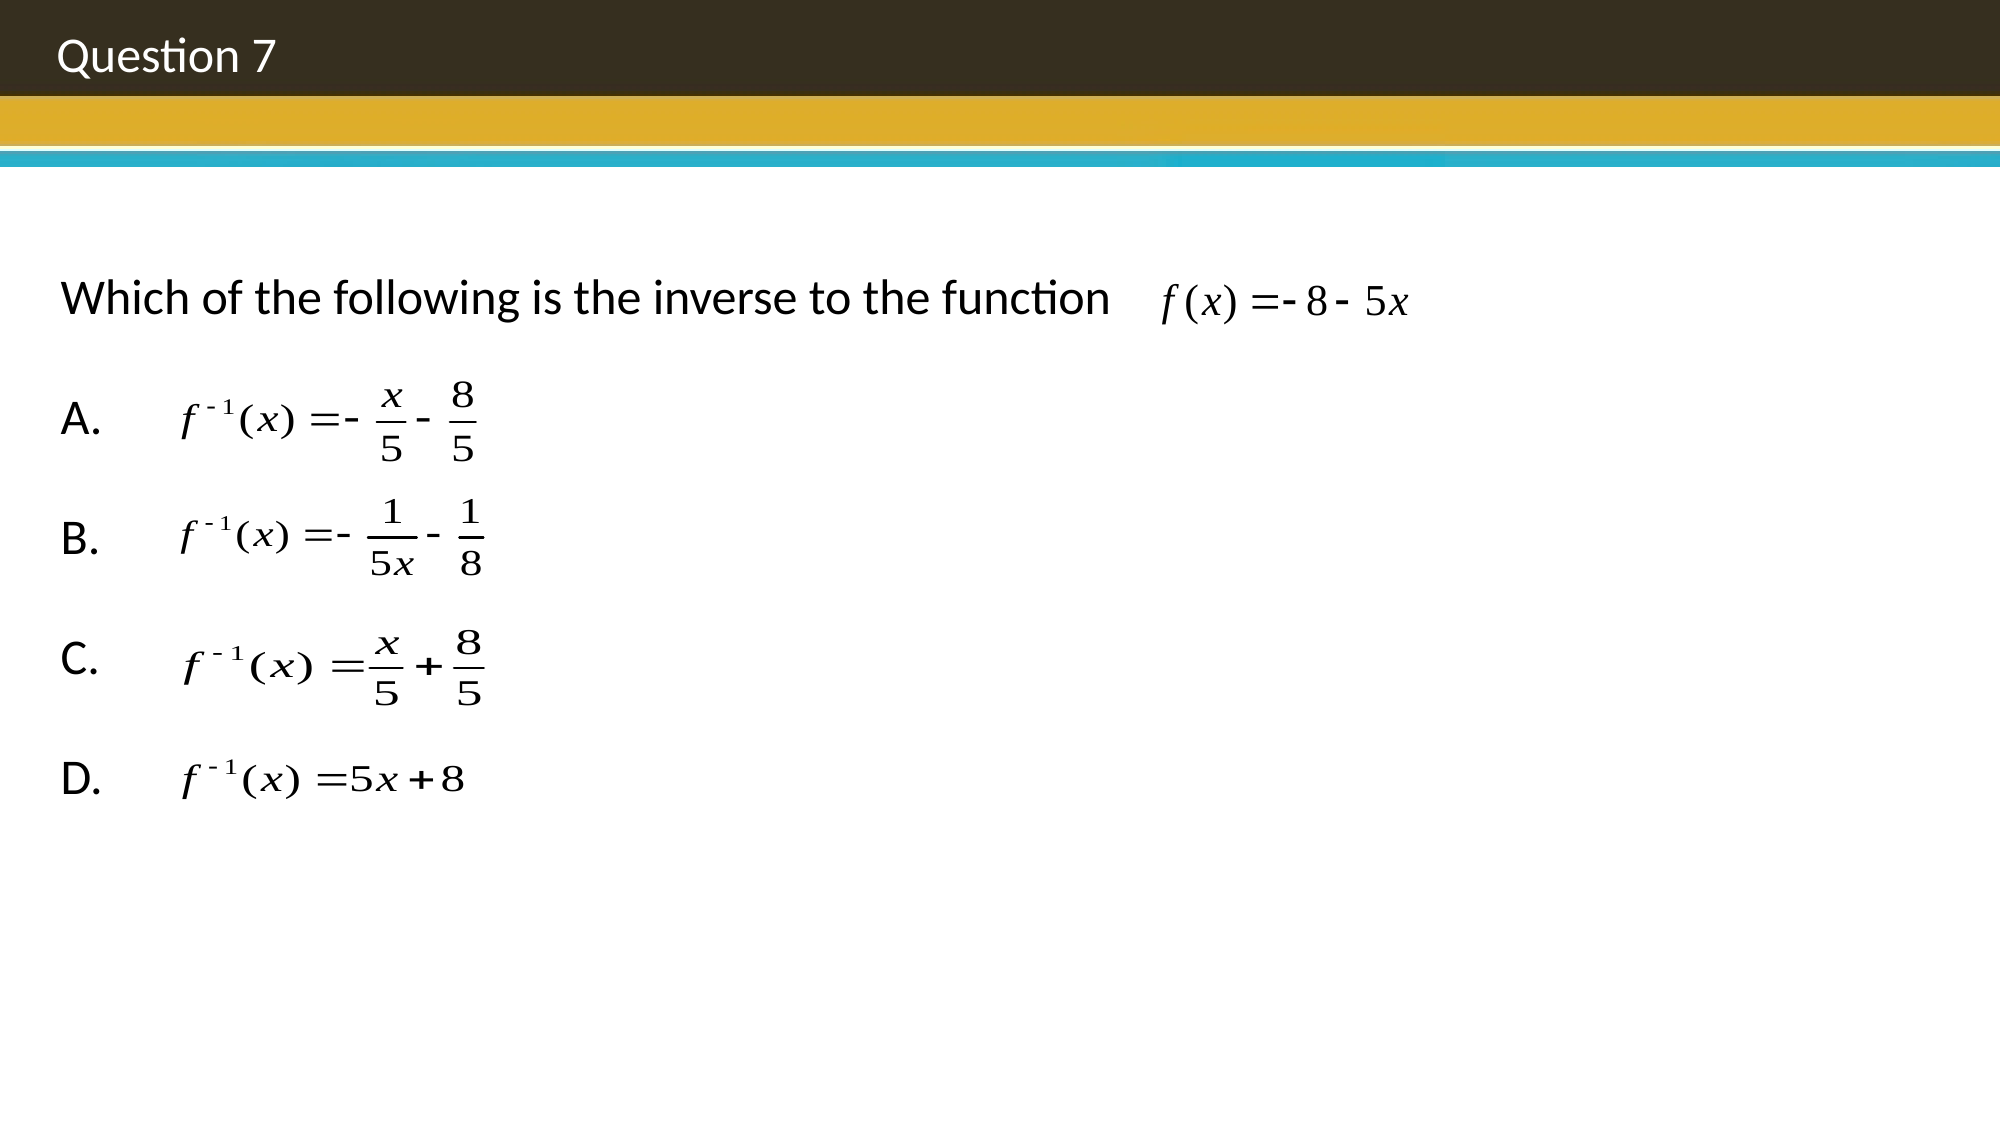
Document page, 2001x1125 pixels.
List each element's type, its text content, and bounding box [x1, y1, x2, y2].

picture [1146, 274, 1415, 334]
picture [165, 488, 494, 583]
text_box Which of the following is the inverse to the function A. B. C. D. [45, 257, 1958, 873]
picture [165, 749, 474, 807]
picture [165, 619, 494, 714]
text_box Question 7 [41, 14, 293, 90]
picture [0, 0, 2000, 167]
picture [165, 370, 485, 470]
